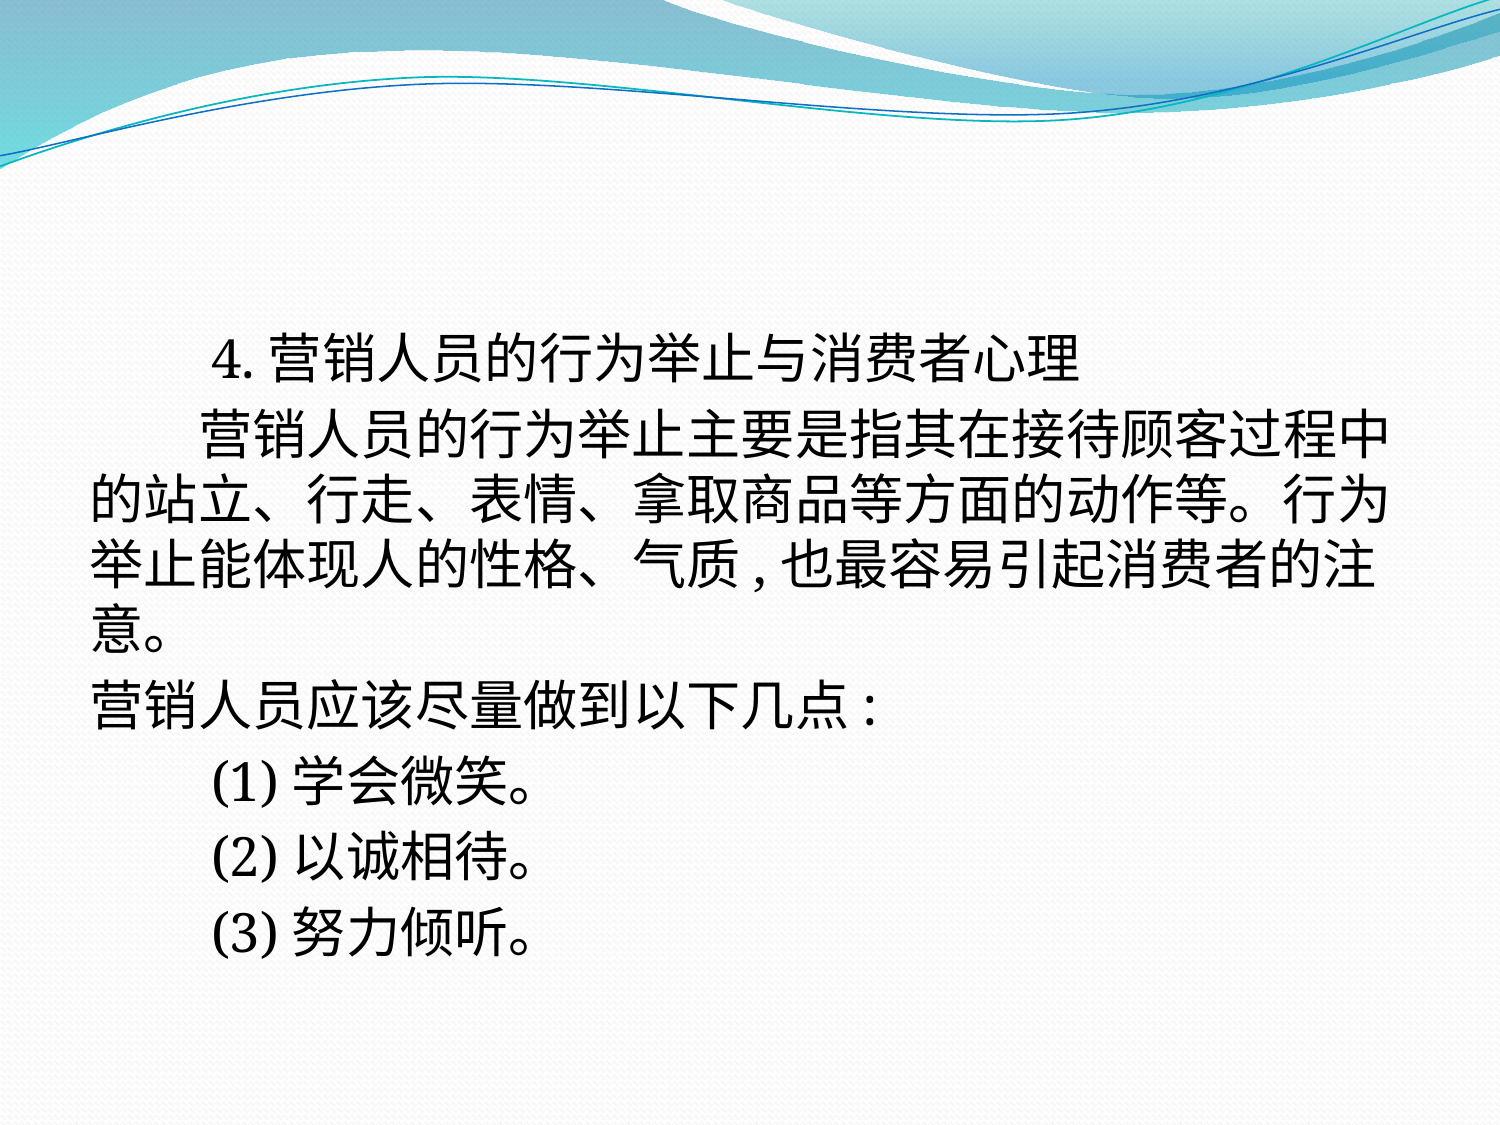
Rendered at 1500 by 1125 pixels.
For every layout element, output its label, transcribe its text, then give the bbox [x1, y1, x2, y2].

list 4.营销人员的行为举止与消费者心理 营销人员的行为举止主要是指其在接待顾客过程中的站立、行走、表情、拿取商品等方面的动作等。行为举止能体现人的性格、气质,也最容易引起消费者的注意。 营销人员应该尽量做到以下几点: (1)学会微笑。 (2)以诚相待。 (3)努力倾听。 [75, 317, 1425, 1038]
